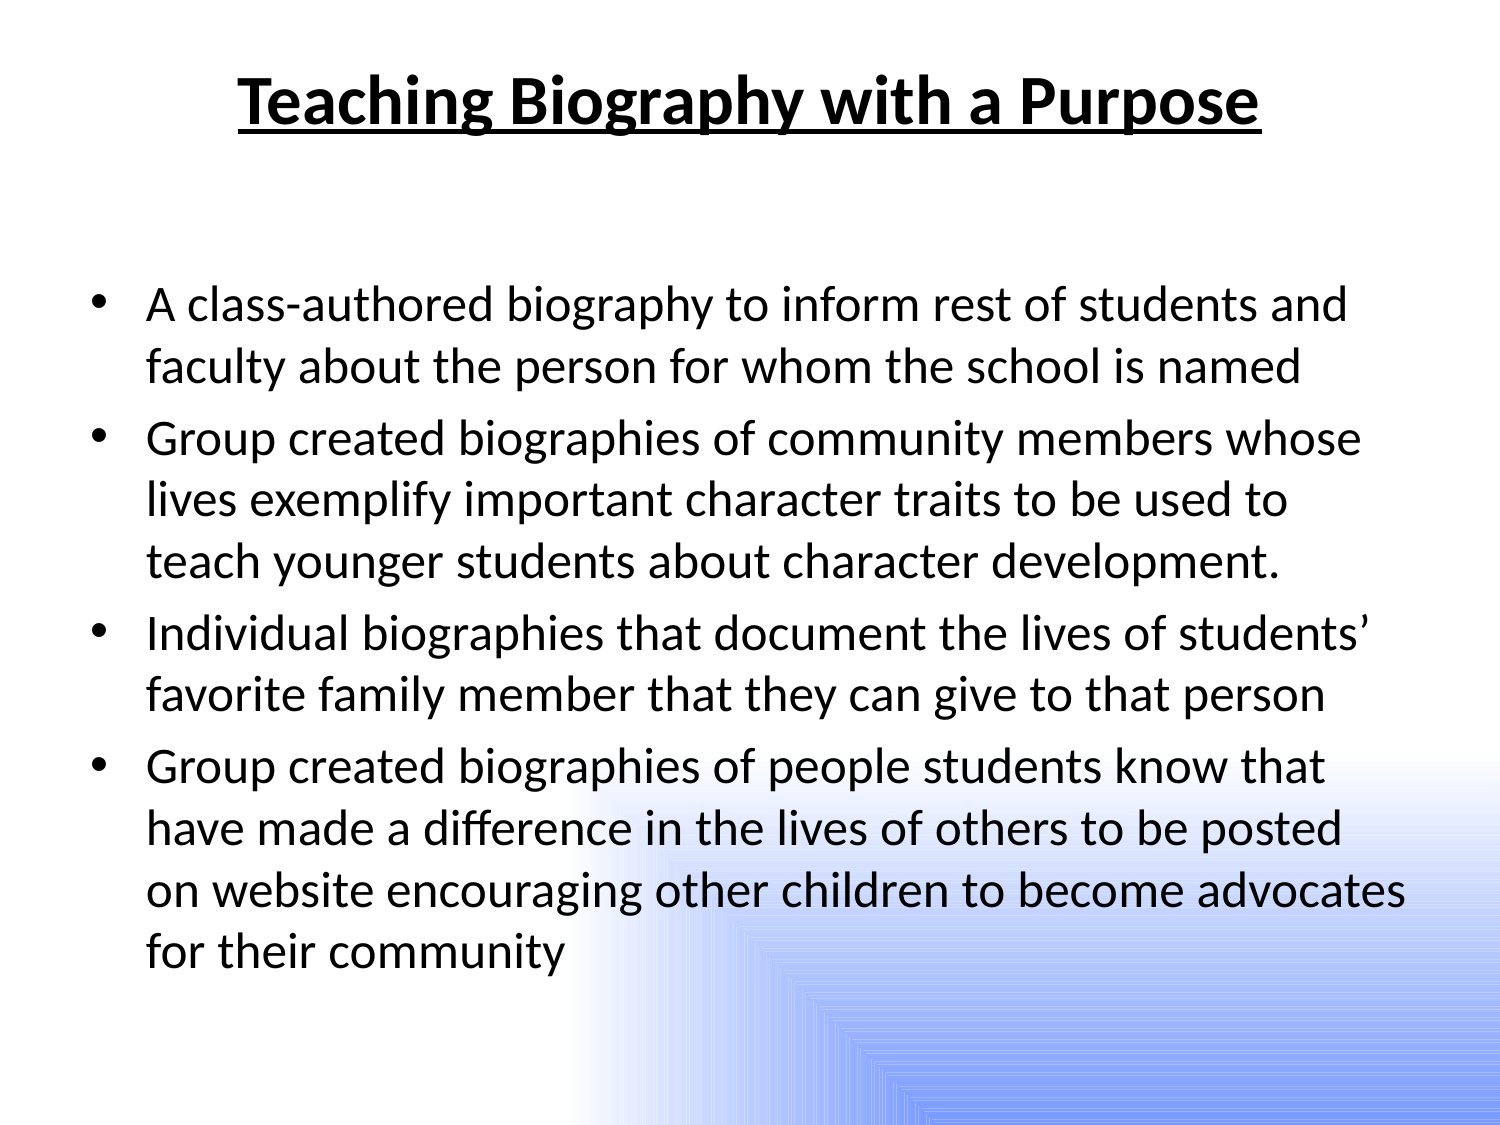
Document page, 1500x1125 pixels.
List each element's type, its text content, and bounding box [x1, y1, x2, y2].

list A class-authored biography to inform rest of students and faculty about the person for whom the school is named Group created biographies of community members whose lives exemplify important character traits to be used to teach younger students about character development. Individual biographies that document the lives of students’ favorite family member that they can give to that person Group created biographies of people students know that have made a difference in the lives of others to be posted on website encouraging other children to become advocates for their community [75, 262, 1425, 1005]
title Teaching Biography with a Purpose [75, 45, 1425, 233]
